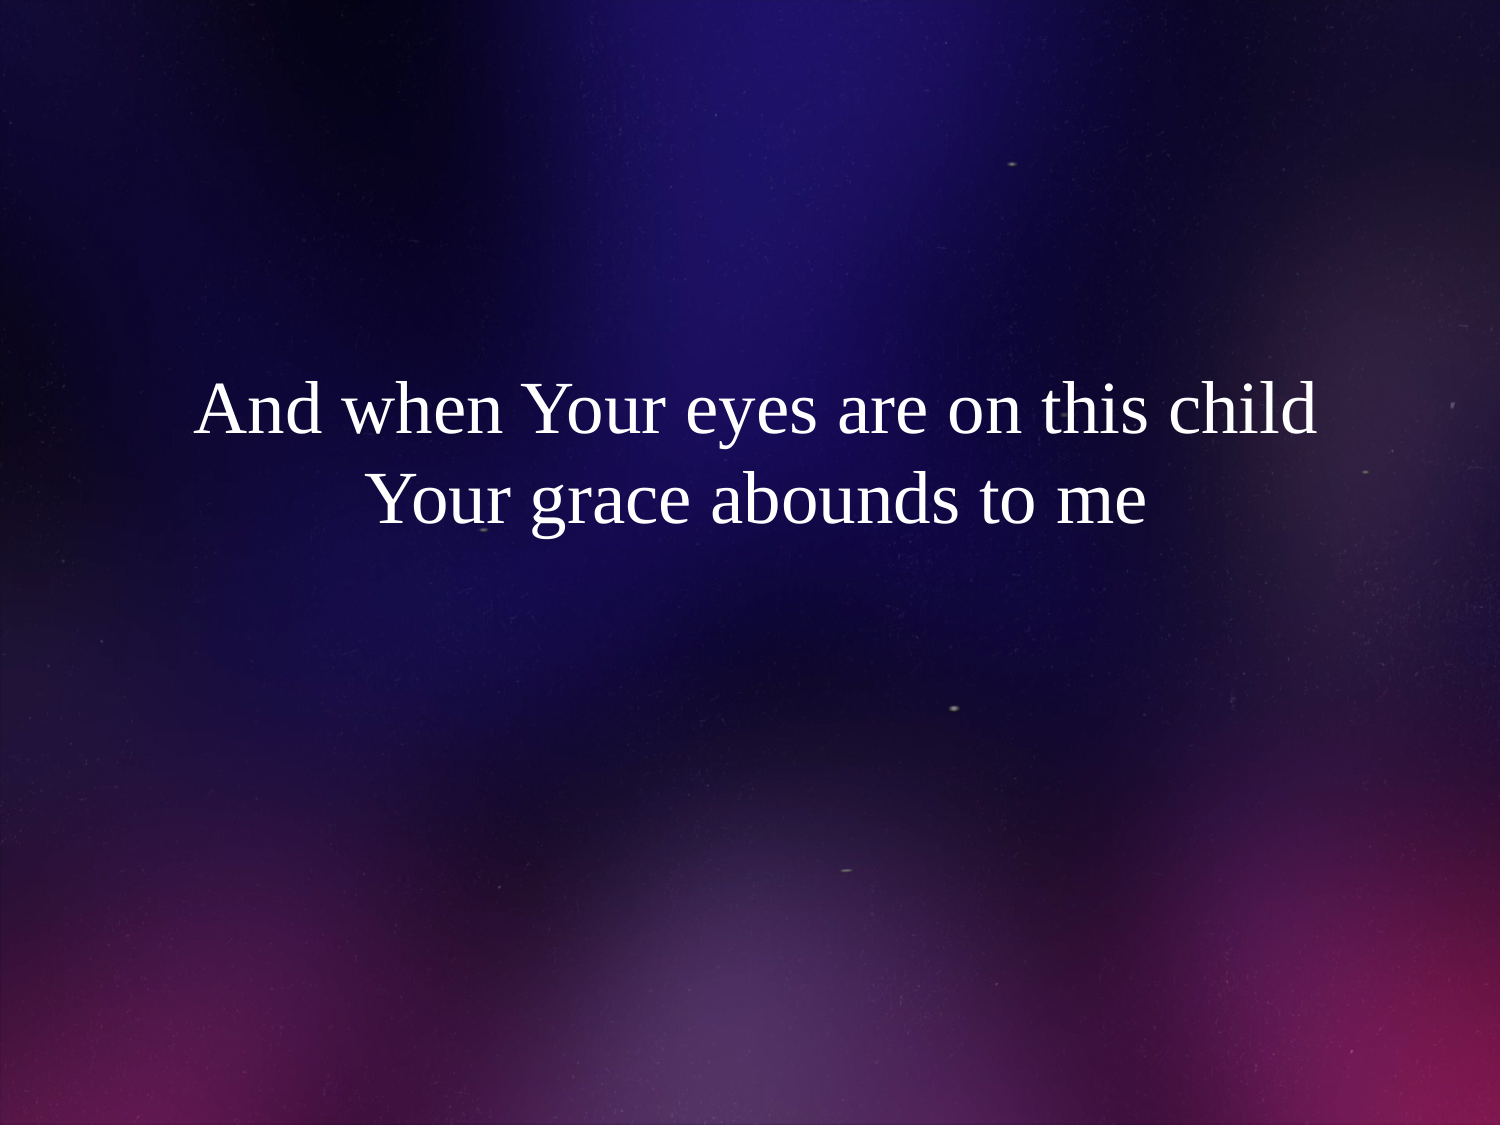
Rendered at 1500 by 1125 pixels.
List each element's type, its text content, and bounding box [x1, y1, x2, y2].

picture [0, 0, 1500, 1125]
title And when Your eyes are on this child Your grace abounds to me [24, 399, 1488, 588]
